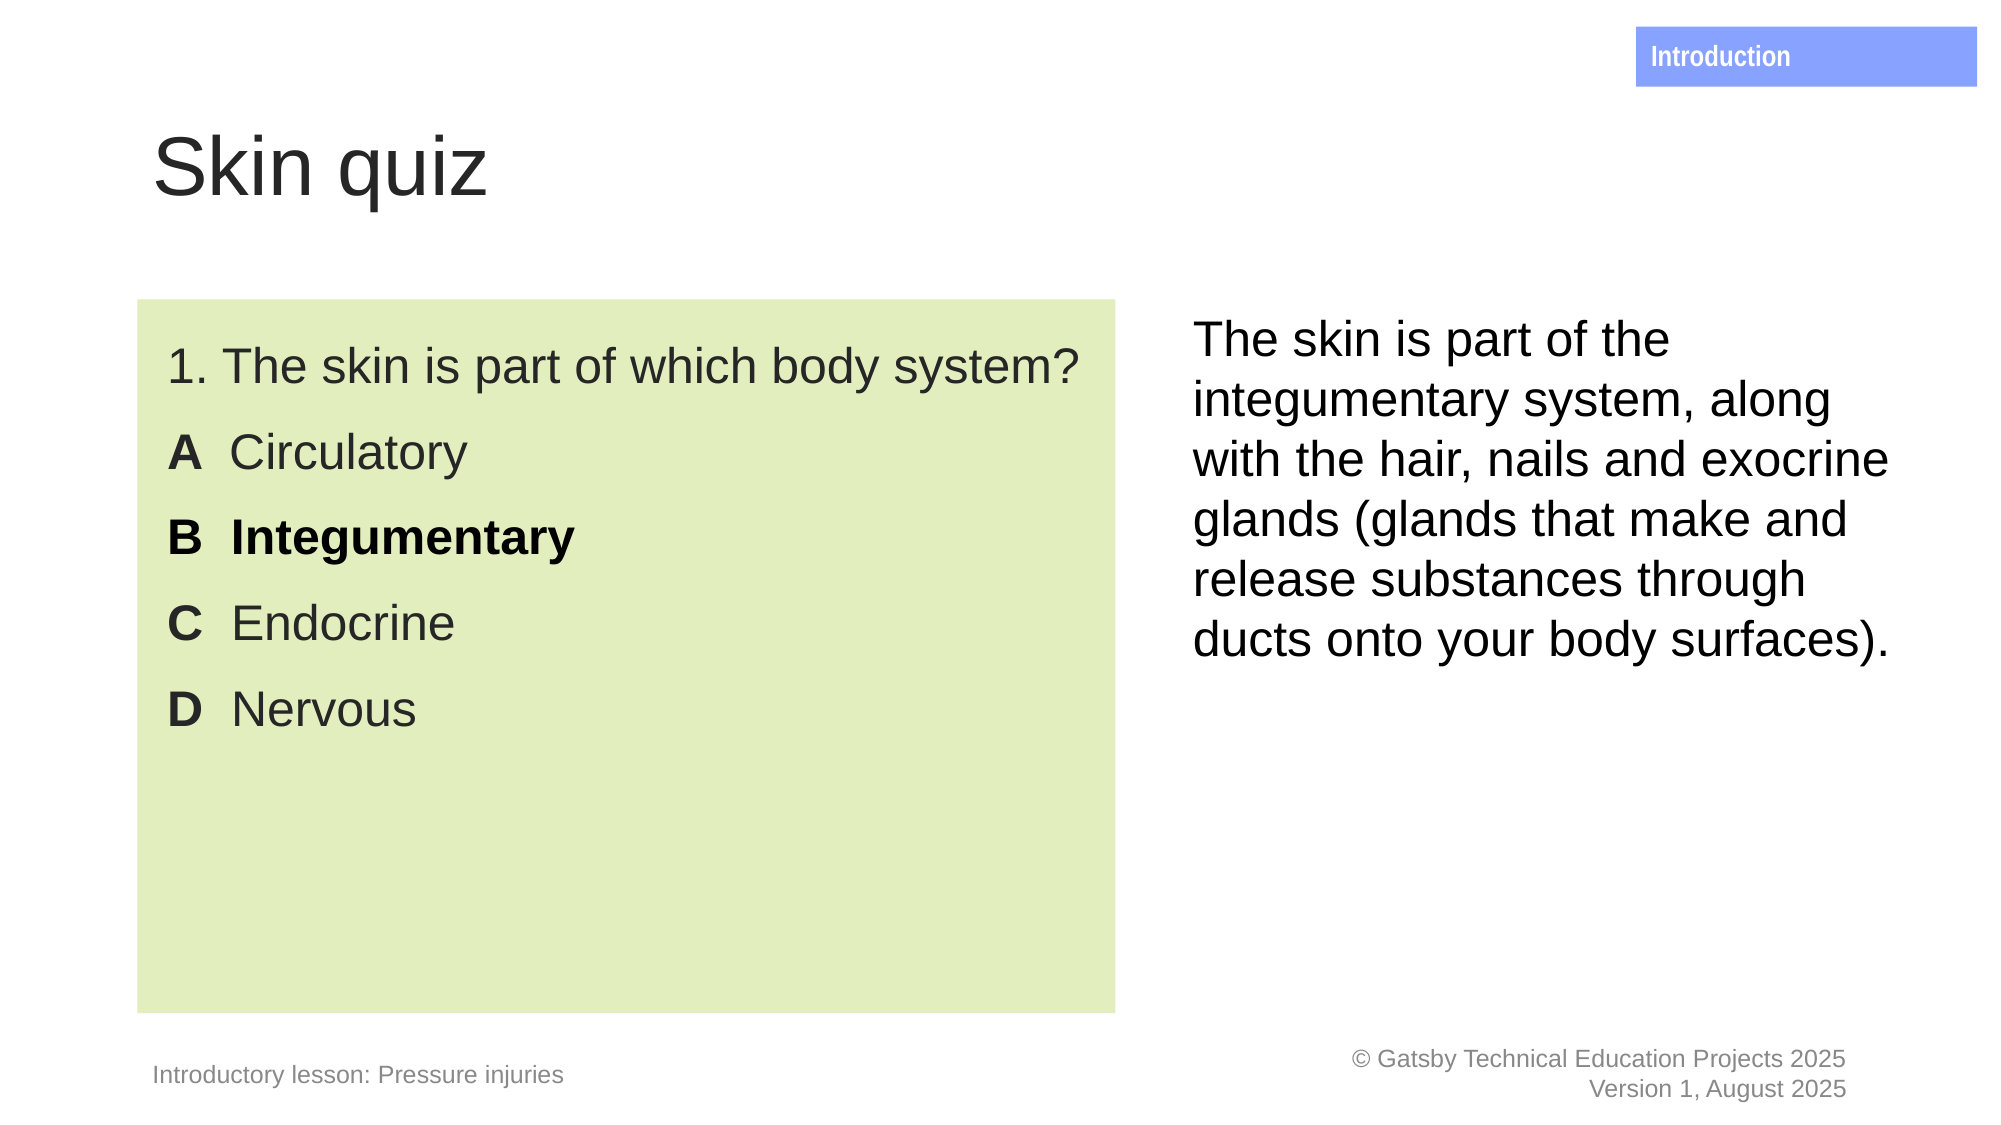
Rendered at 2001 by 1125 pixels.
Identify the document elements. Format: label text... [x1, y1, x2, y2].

list 1. The skin is part of which body system? A Circulatory B Integumentary C Endocrine D Nervous [137, 299, 1116, 1014]
title Skin quiz [137, 59, 1863, 278]
list Introduction [1636, 26, 1978, 87]
text_box The skin is part of the integumentary system, along with the hair, nails and exocrine glands (glands that make and release substances through ducts onto your body surfaces). [1177, 299, 1943, 675]
list Introductory lesson: Pressure injuries [137, 1042, 829, 1103]
